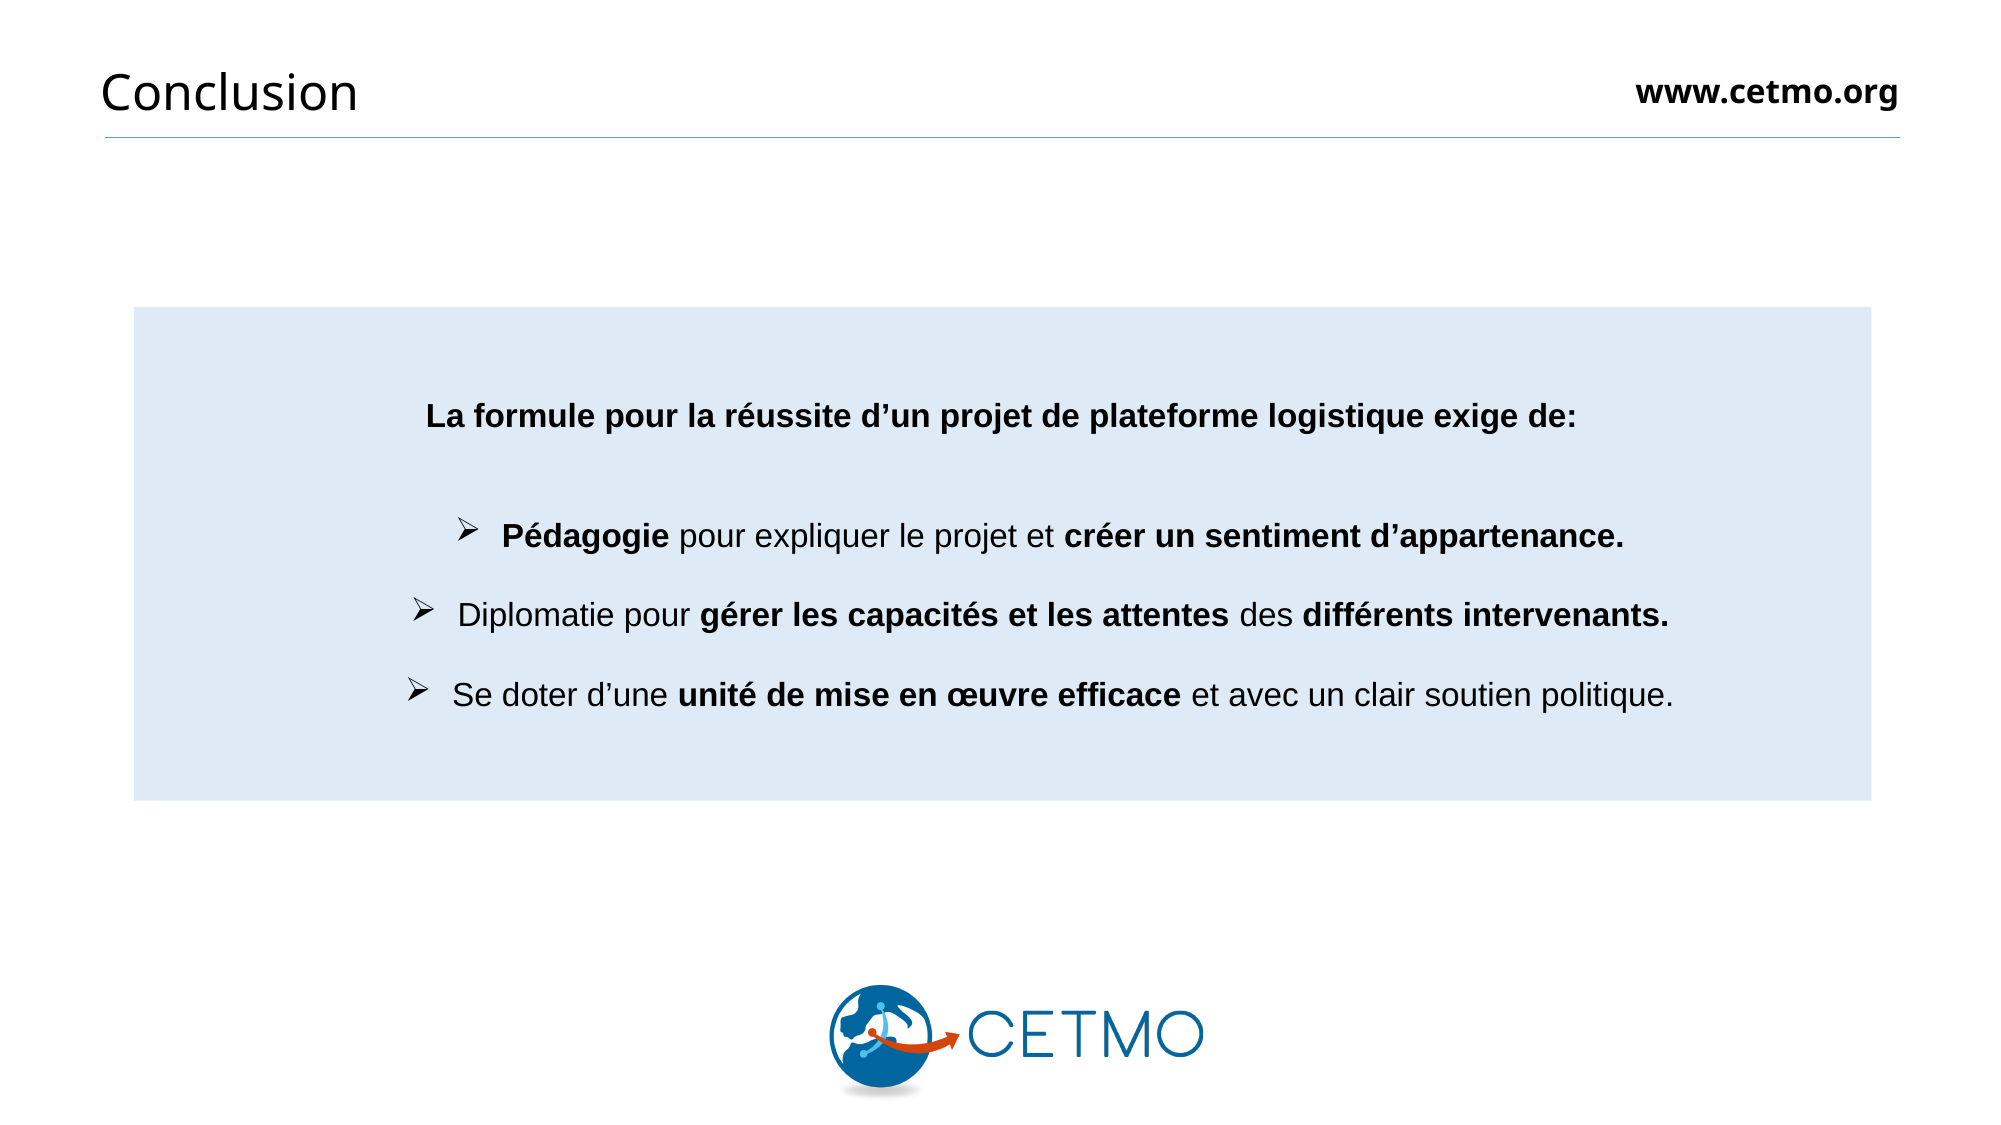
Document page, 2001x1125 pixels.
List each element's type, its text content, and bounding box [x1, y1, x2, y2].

picture [814, 968, 1220, 1110]
text_box La formule pour la réussite d’un projet de plateforme logistique exige de: Pédagogie pour expliquer le projet et créer un sentiment d’appartenance. Diplomatie pour gérer les capacités et les attentes des différents intervenants. Se doter d’une unité de mise en œuvre efficace et avec un clair soutien politique. [133, 306, 1872, 801]
text_box www.cetmo.org [1594, 0, 1915, 119]
title Conclusion [85, 0, 1557, 129]
